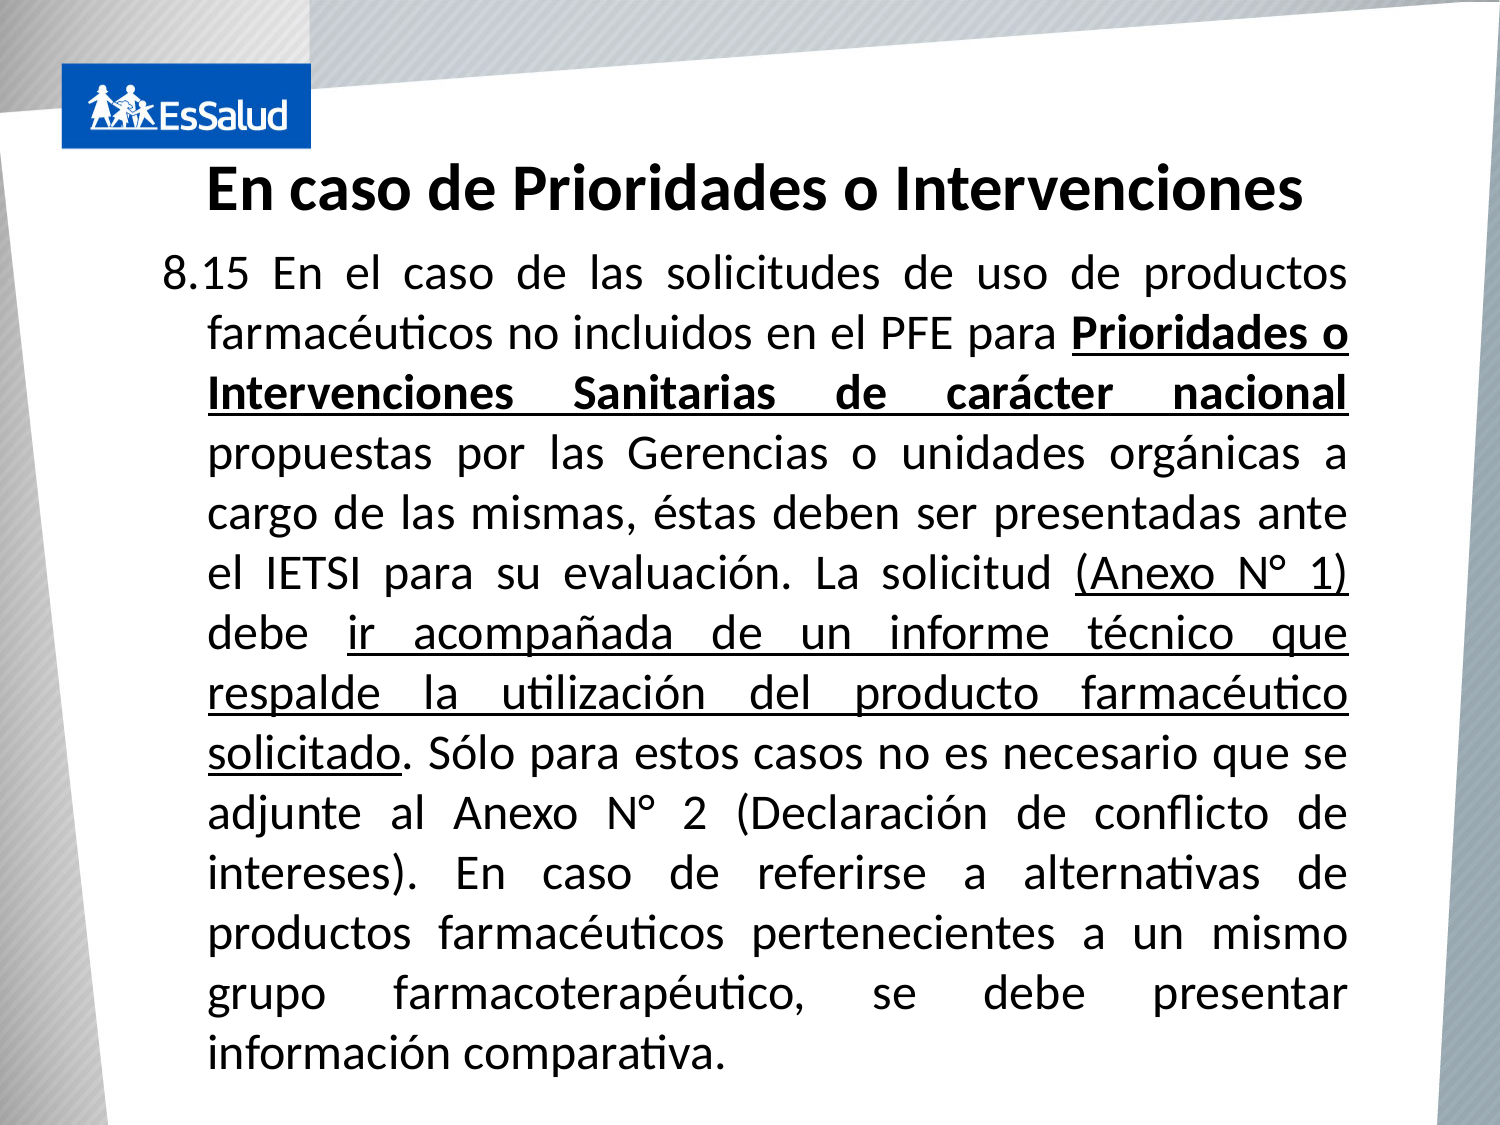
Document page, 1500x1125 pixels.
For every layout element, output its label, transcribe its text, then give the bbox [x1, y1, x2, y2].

title En caso de Prioridades o Intervenciones [135, 137, 1376, 232]
list 8.15 En el caso de las solicitudes de uso de productos farmacéuticos no incluidos en el PFE para Prioridades o Intervenciones Sanitarias de carácter nacional propuestas por las Gerencias o unidades orgánicas a cargo de las mismas, éstas deben ser presentadas ante el IETSI para su evaluación. La solicitud (Anexo N° 1) debe ir acompañada de un informe técnico que respalde la utilización del producto farmacéutico solicitado. Sólo para estos casos no es necesario que se adjunte al Anexo N° 2 (Declaración de conflicto de intereses). En caso de referirse a alternativas de productos farmacéuticos pertenecientes a un mismo grupo farmacoterapéutico, se debe presentar información comparativa. [147, 231, 1365, 1083]
picture [0, 0, 1500, 1125]
